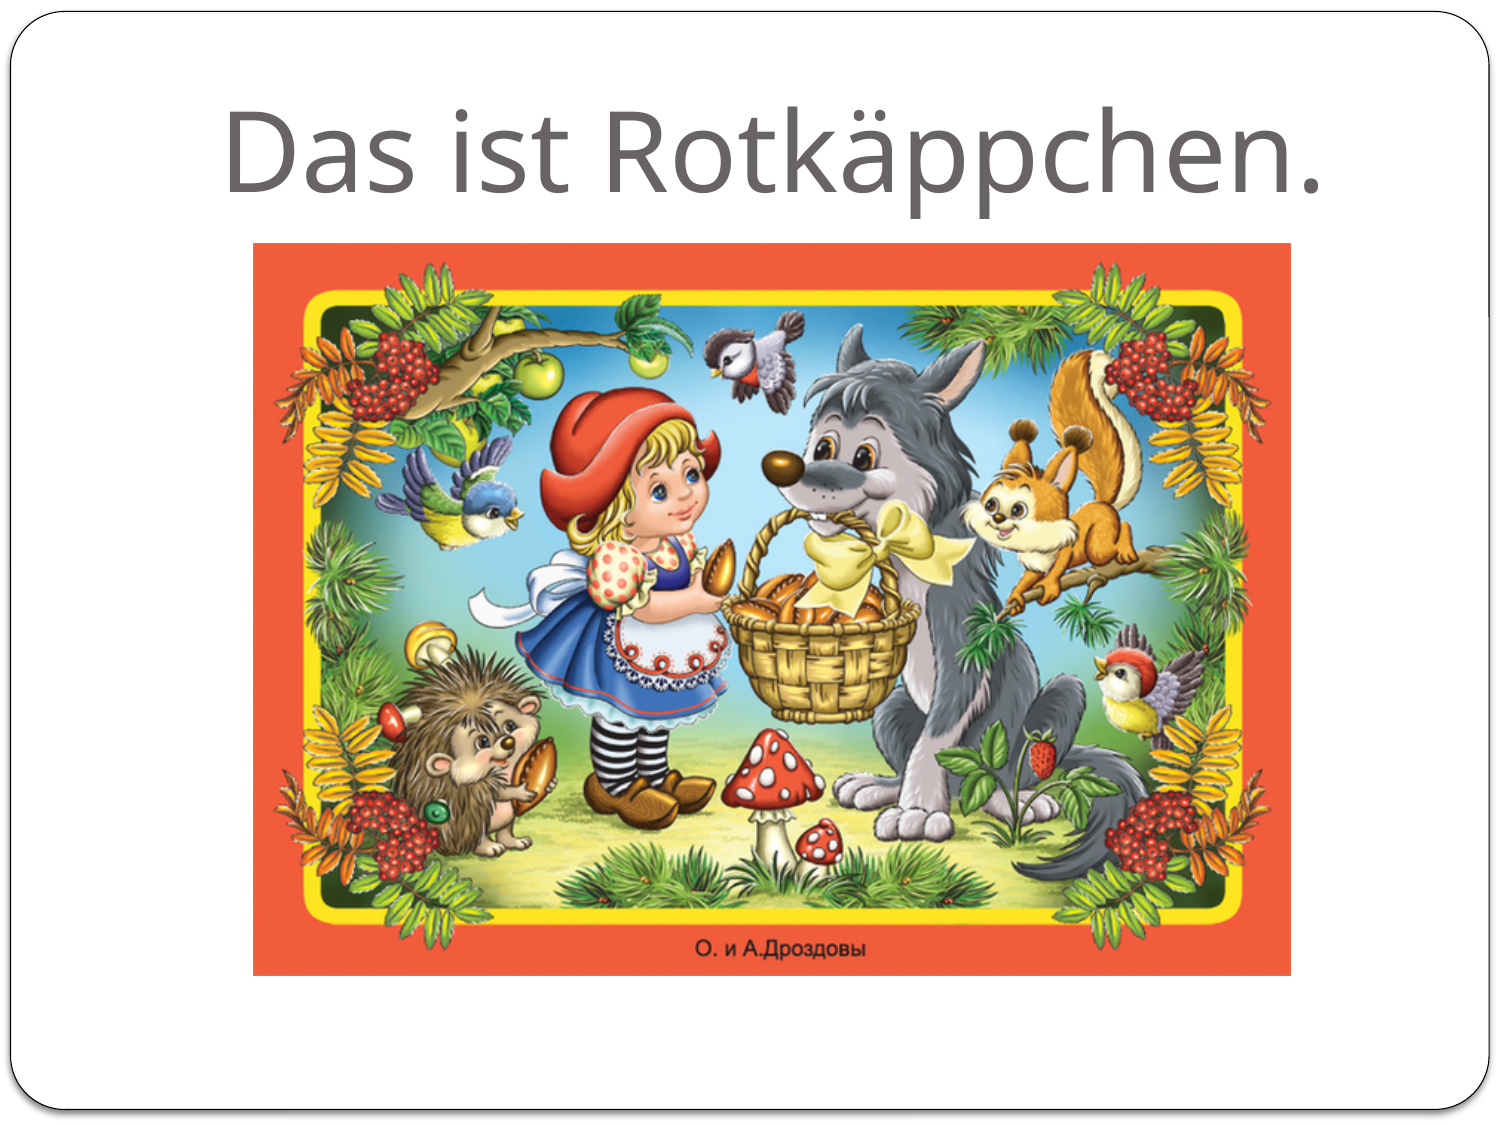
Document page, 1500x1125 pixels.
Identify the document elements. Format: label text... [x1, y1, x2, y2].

picture [253, 243, 1291, 977]
title Das ist Rotkäppchen. [135, 42, 1411, 231]
